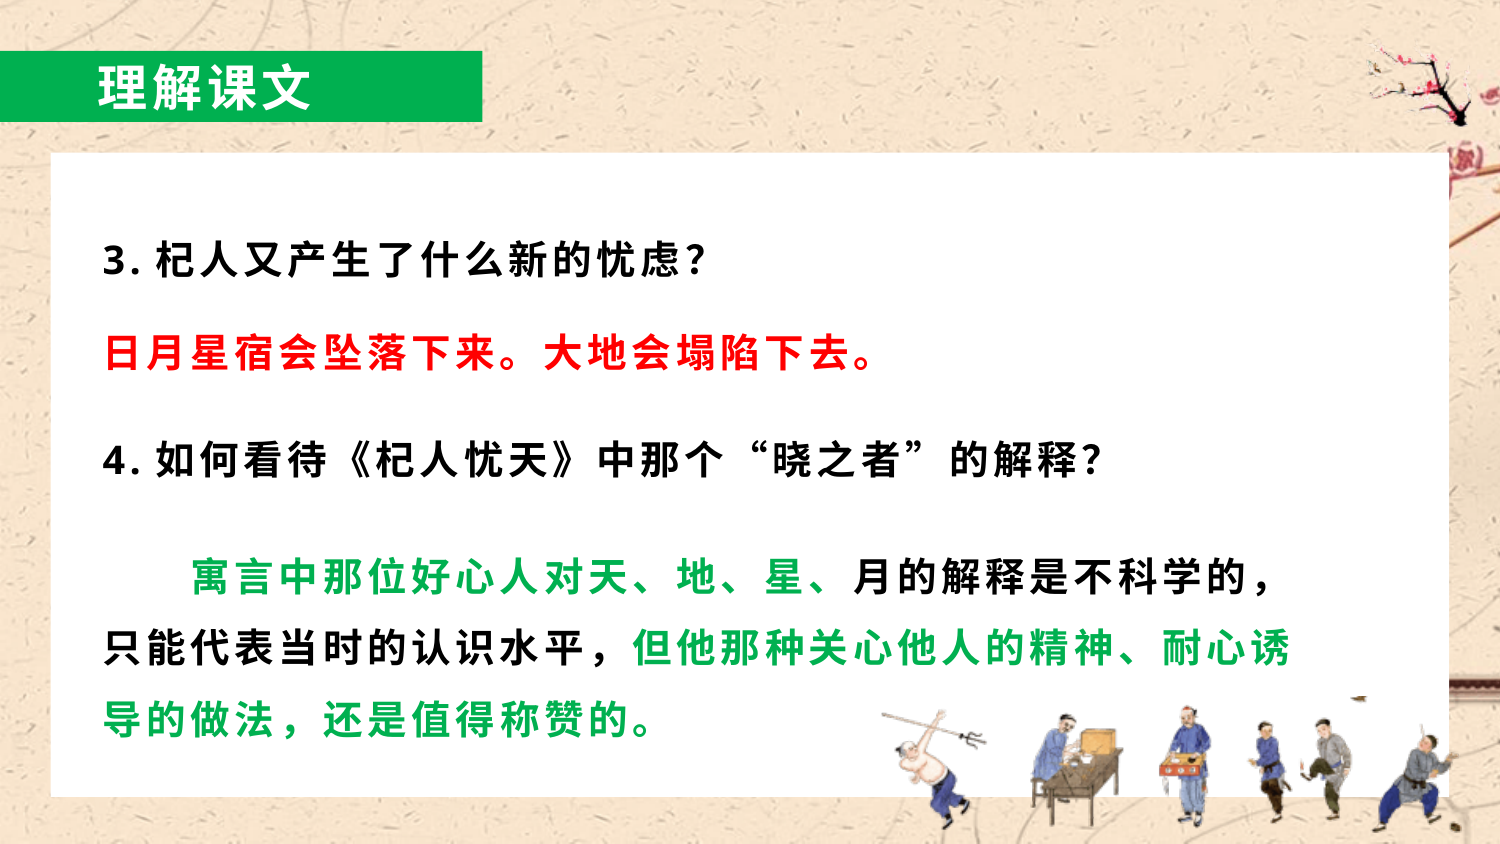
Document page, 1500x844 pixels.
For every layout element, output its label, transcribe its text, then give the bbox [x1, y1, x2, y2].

text_box 寓言中那位好心人对天、地、星、月的解释是不科学的，只能代表当时的认识水平，但他那种关心他人的精神、耐心诱导的做法，还是值得称赞的。 [91, 522, 1317, 748]
text_box 理解课文 [0, 50, 483, 122]
text_box 日月星宿会坠落下来。大地会塌陷下去。 [91, 322, 928, 382]
text_box 4.如何看待《杞人忧天》中那个“晓之者”的解释？ [91, 420, 1104, 489]
picture [0, 0, 1500, 844]
text_box 3.杞人又产生了什么新的忧虑？ [91, 219, 763, 289]
